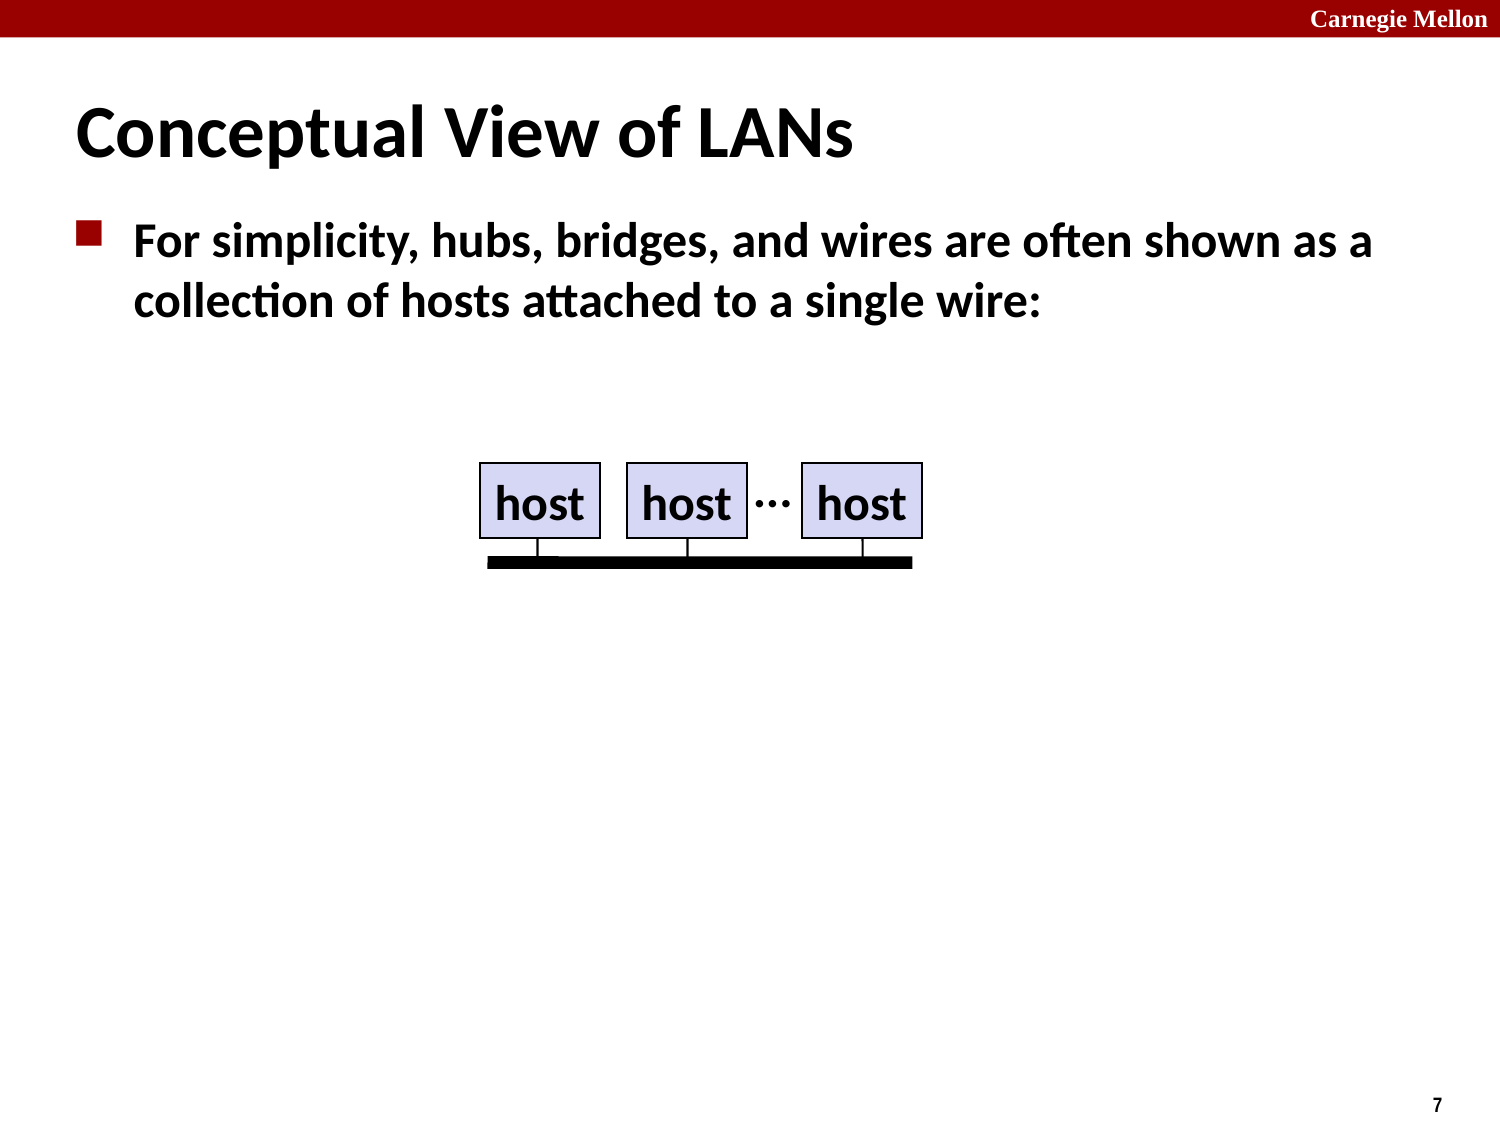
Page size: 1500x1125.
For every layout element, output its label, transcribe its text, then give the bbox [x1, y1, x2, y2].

title Conceptual View of LANs [60, 80, 1213, 176]
text_box host [801, 462, 922, 538]
text_box ... [737, 450, 808, 526]
text_box host [626, 462, 747, 538]
text_box host [479, 462, 600, 538]
list For simplicity, hubs, bridges, and wires are often shown as a collection of hosts attached to a single wire: [61, 199, 1426, 250]
